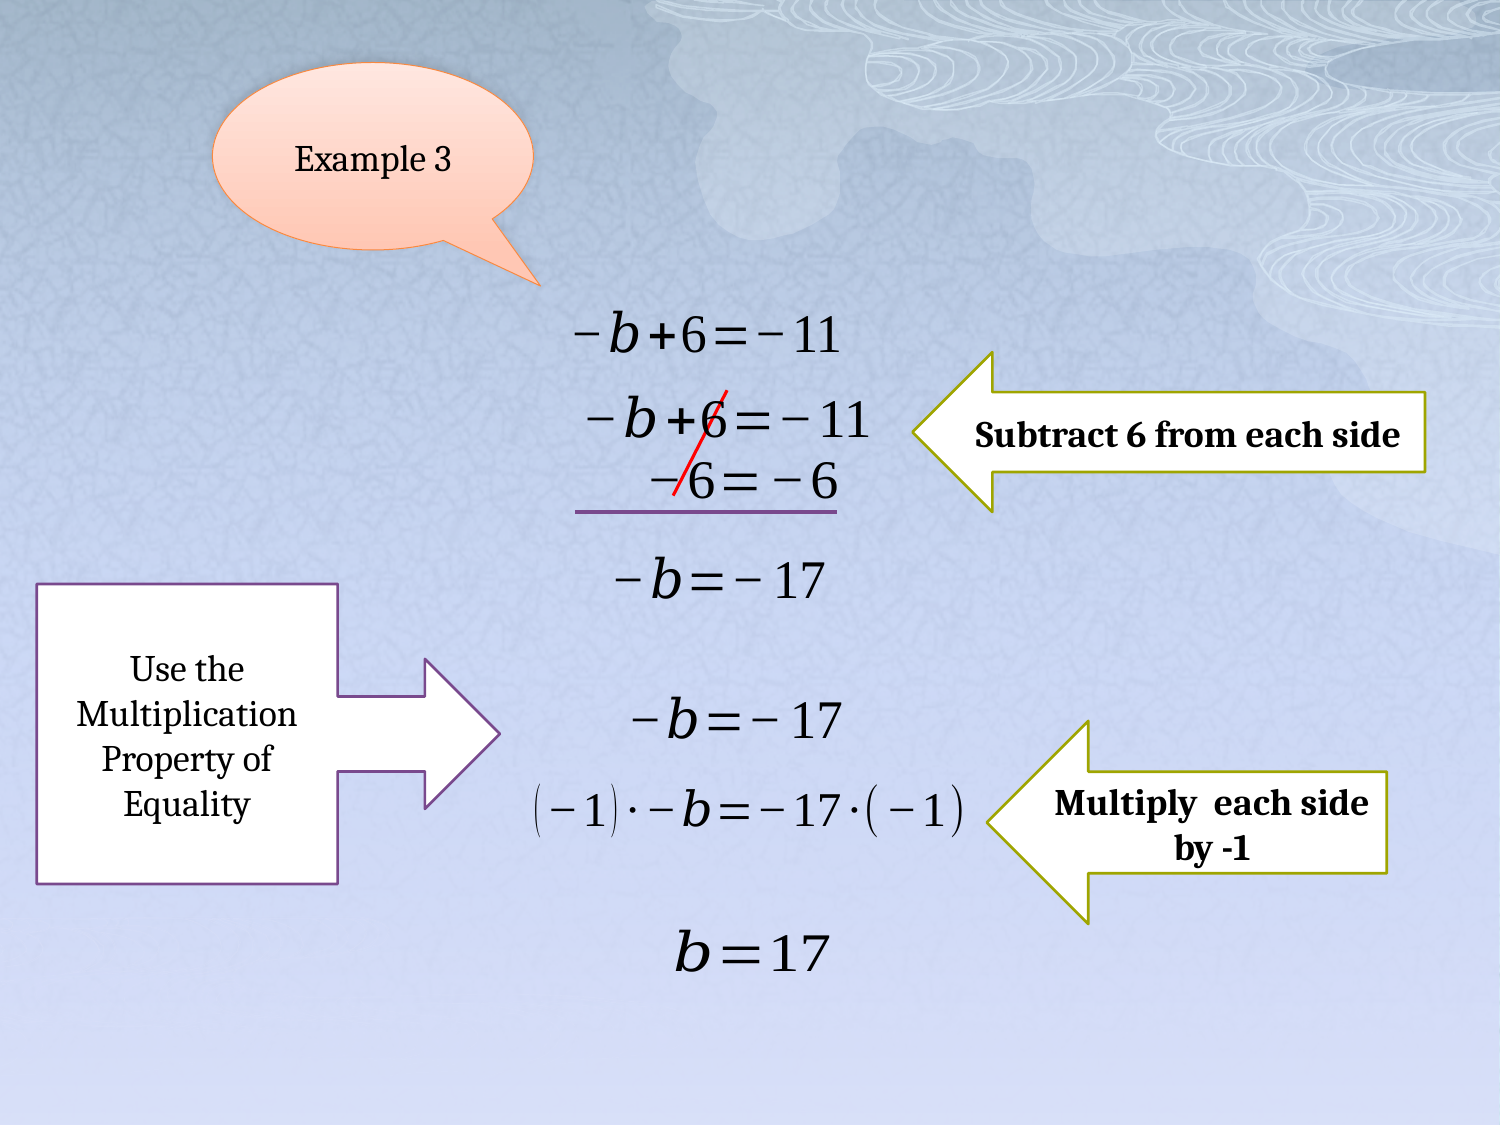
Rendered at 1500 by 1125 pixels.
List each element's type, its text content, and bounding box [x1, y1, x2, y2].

text_box Use the Multiplication Property of Equality [35, 582, 501, 886]
text_box Multiply each side by -1 [985, 719, 1389, 926]
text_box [673, 390, 728, 496]
text_box Example 3 [211, 61, 541, 287]
text_box Subtract 6 from each side [911, 350, 1427, 514]
